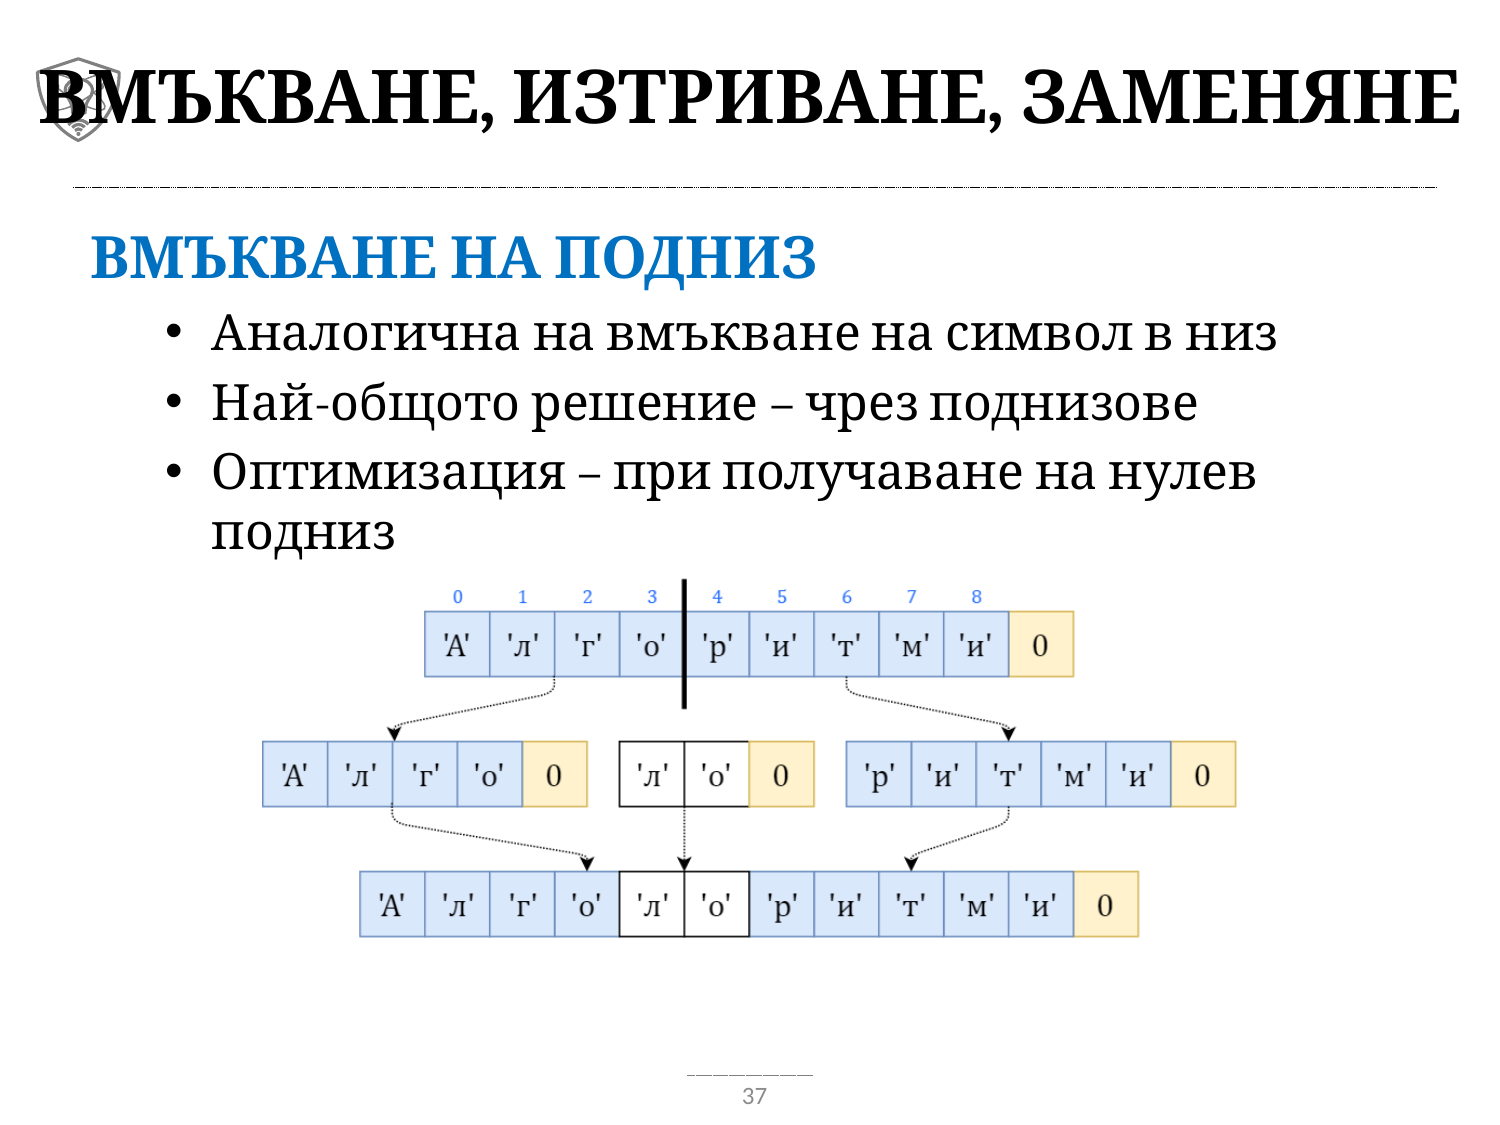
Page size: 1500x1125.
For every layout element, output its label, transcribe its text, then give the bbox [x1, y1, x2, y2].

slide_number 37 [579, 1065, 930, 1125]
list Вмъкване на подниз Аналогична на вмъкване на символ в низ Най-общото решение – чрез поднизове Оптимизация – при получаване на нулев подниз [75, 212, 1450, 1063]
title Вмъкване, изтриване, заменяне [0, 0, 1500, 188]
picture [262, 562, 1238, 939]
